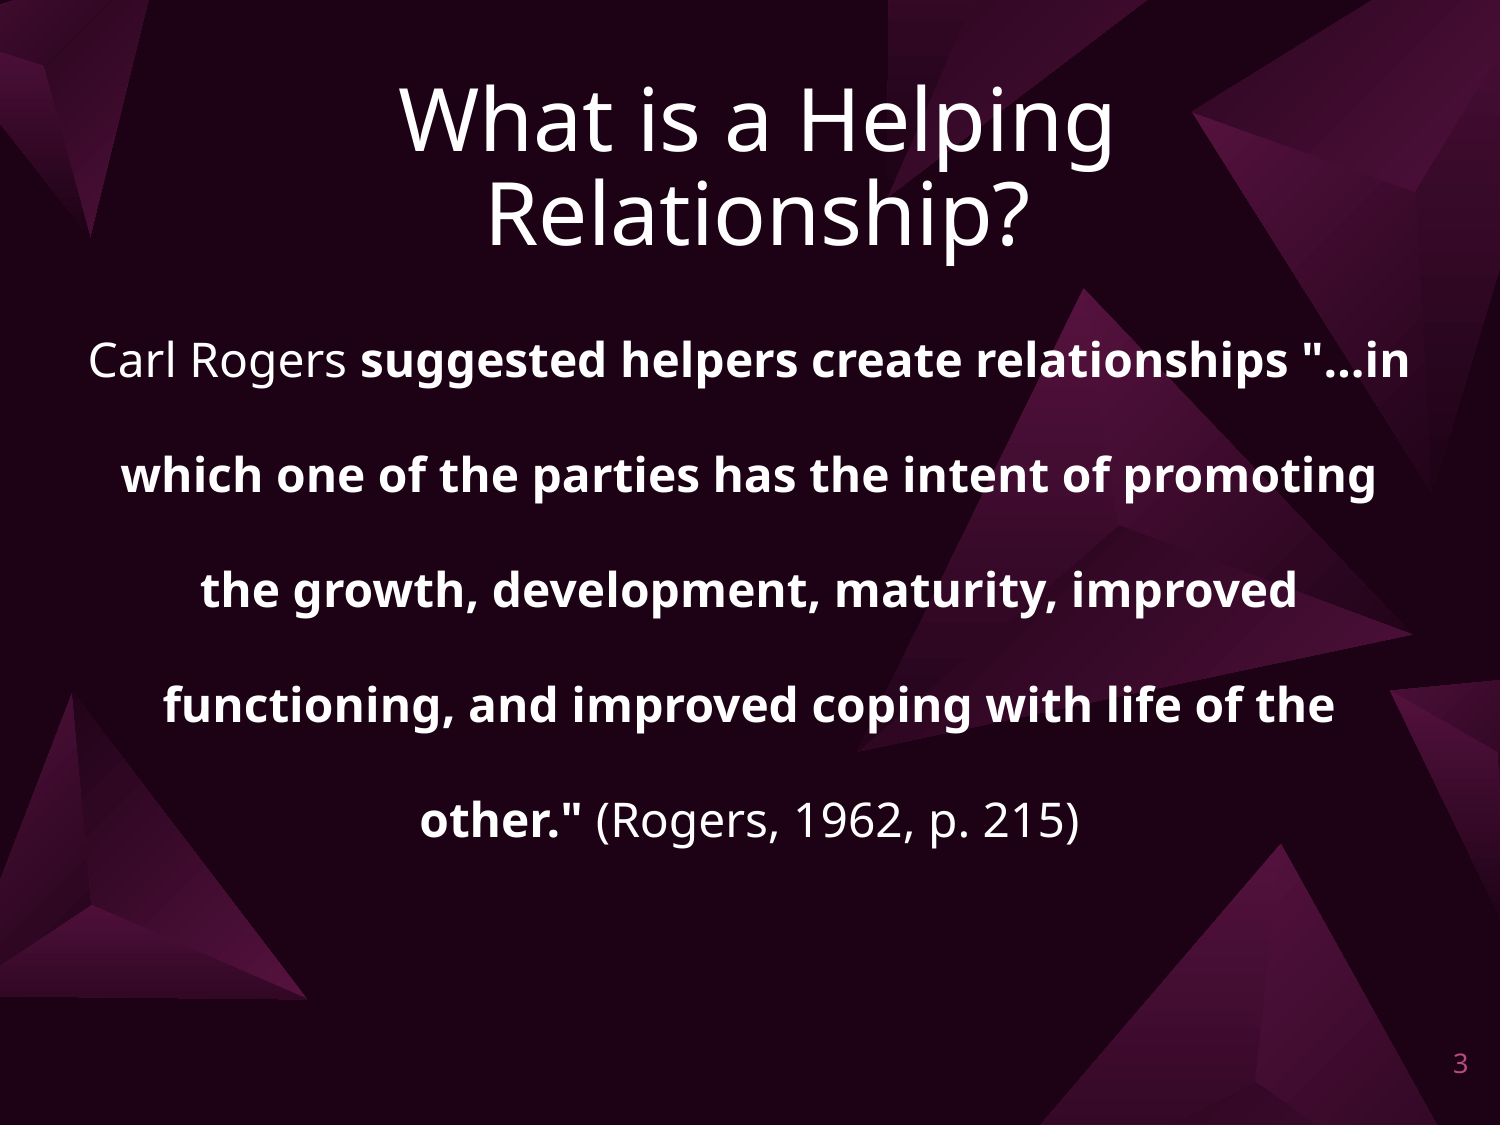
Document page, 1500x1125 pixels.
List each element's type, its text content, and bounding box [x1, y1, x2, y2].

text_box Carl Rogers suggested helpers create relationships "…in which one of the parties has the intent of promoting the growth, development, maturity, improved functioning, and improved coping with life of the other." (Rogers, 1962, p. 215) [66, 340, 1434, 778]
title What is a Helping Relationship? [142, 44, 1373, 265]
slide_number 3 [1402, 1022, 1469, 1109]
